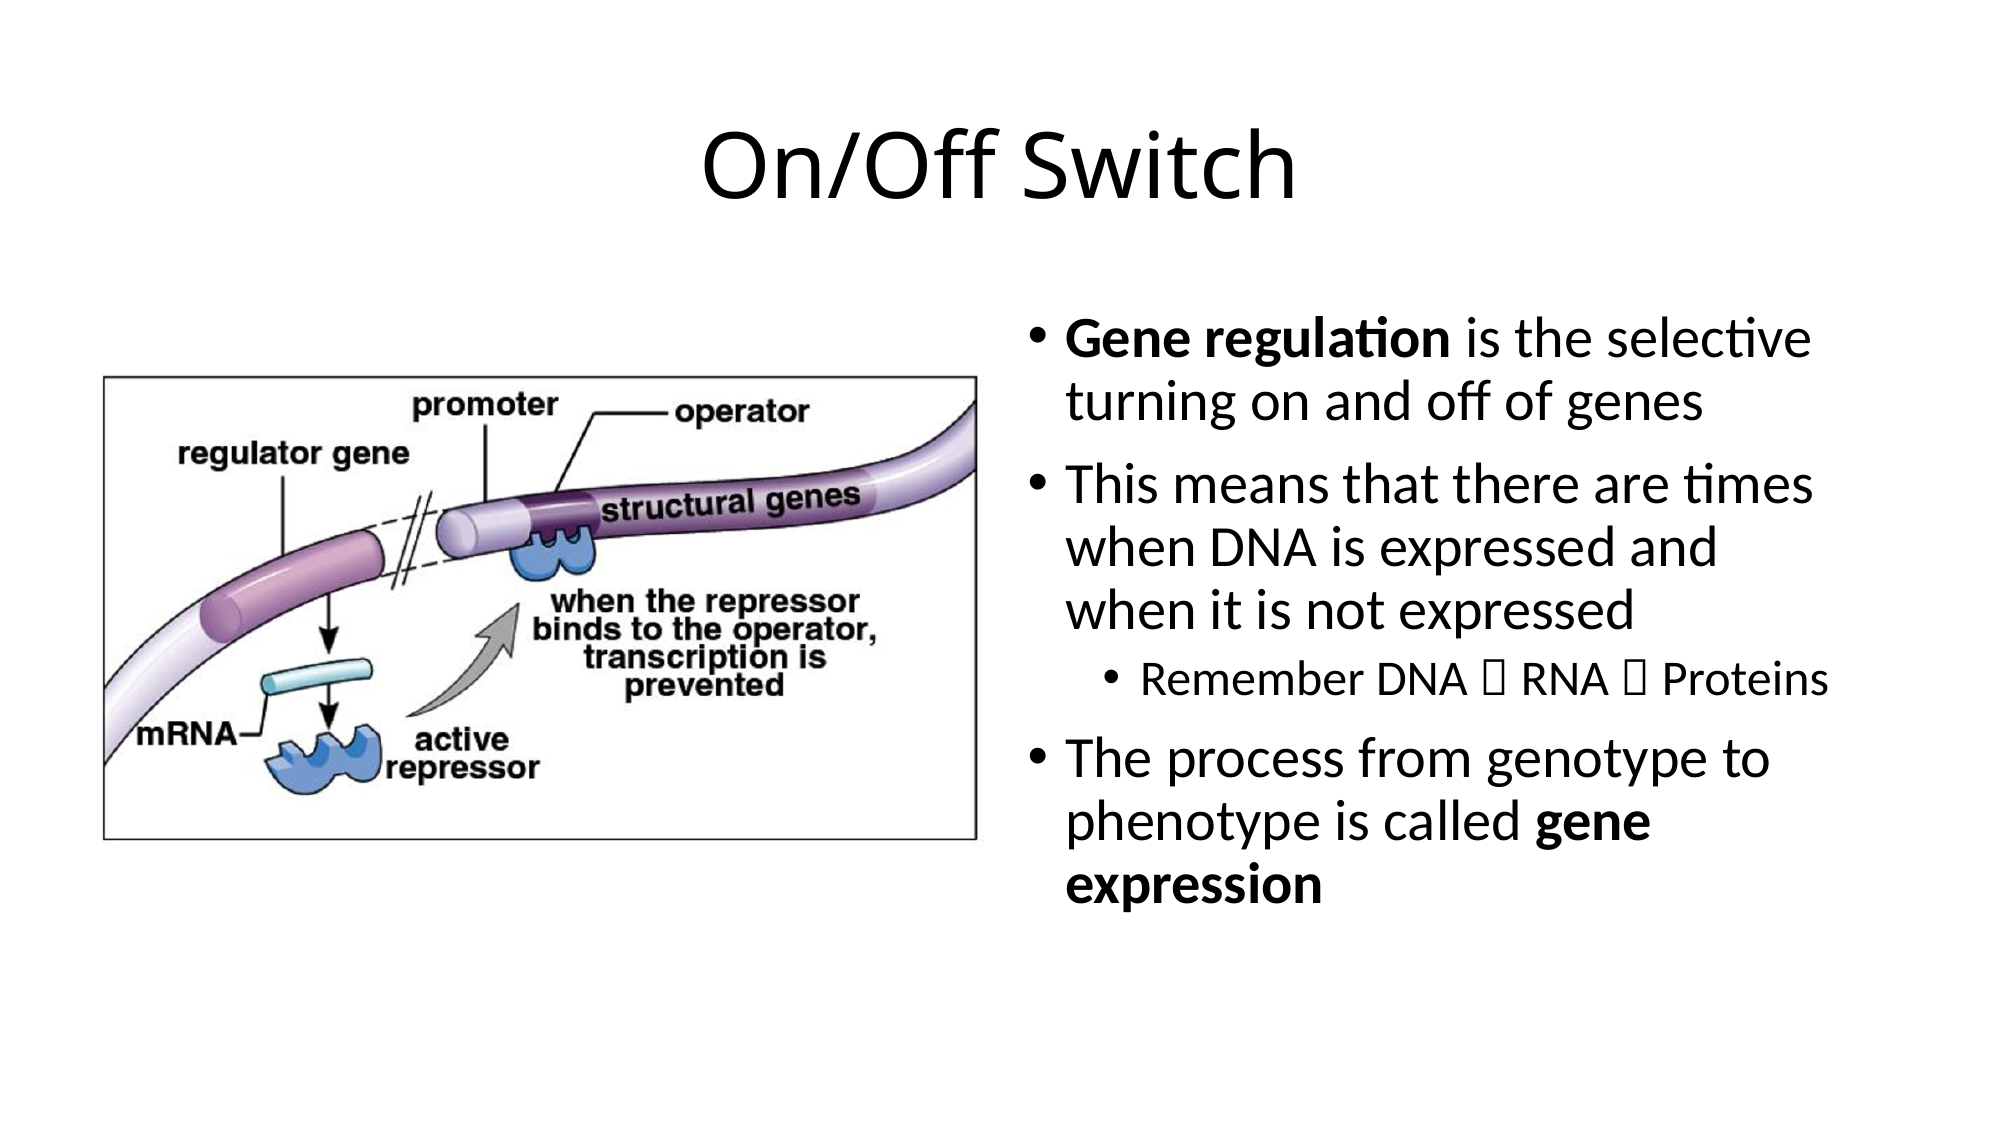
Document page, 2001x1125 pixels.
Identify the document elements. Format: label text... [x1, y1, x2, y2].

list Gene regulation is the selective turning on and off of genes This means that there are times when DNA is expressed and when it is not expressed Remember DNA  RNA  Proteins The process from genotype to phenotype is called gene expression [1012, 299, 1863, 1014]
title On/Off Switch [137, 59, 1863, 278]
picture [94, 360, 989, 852]
